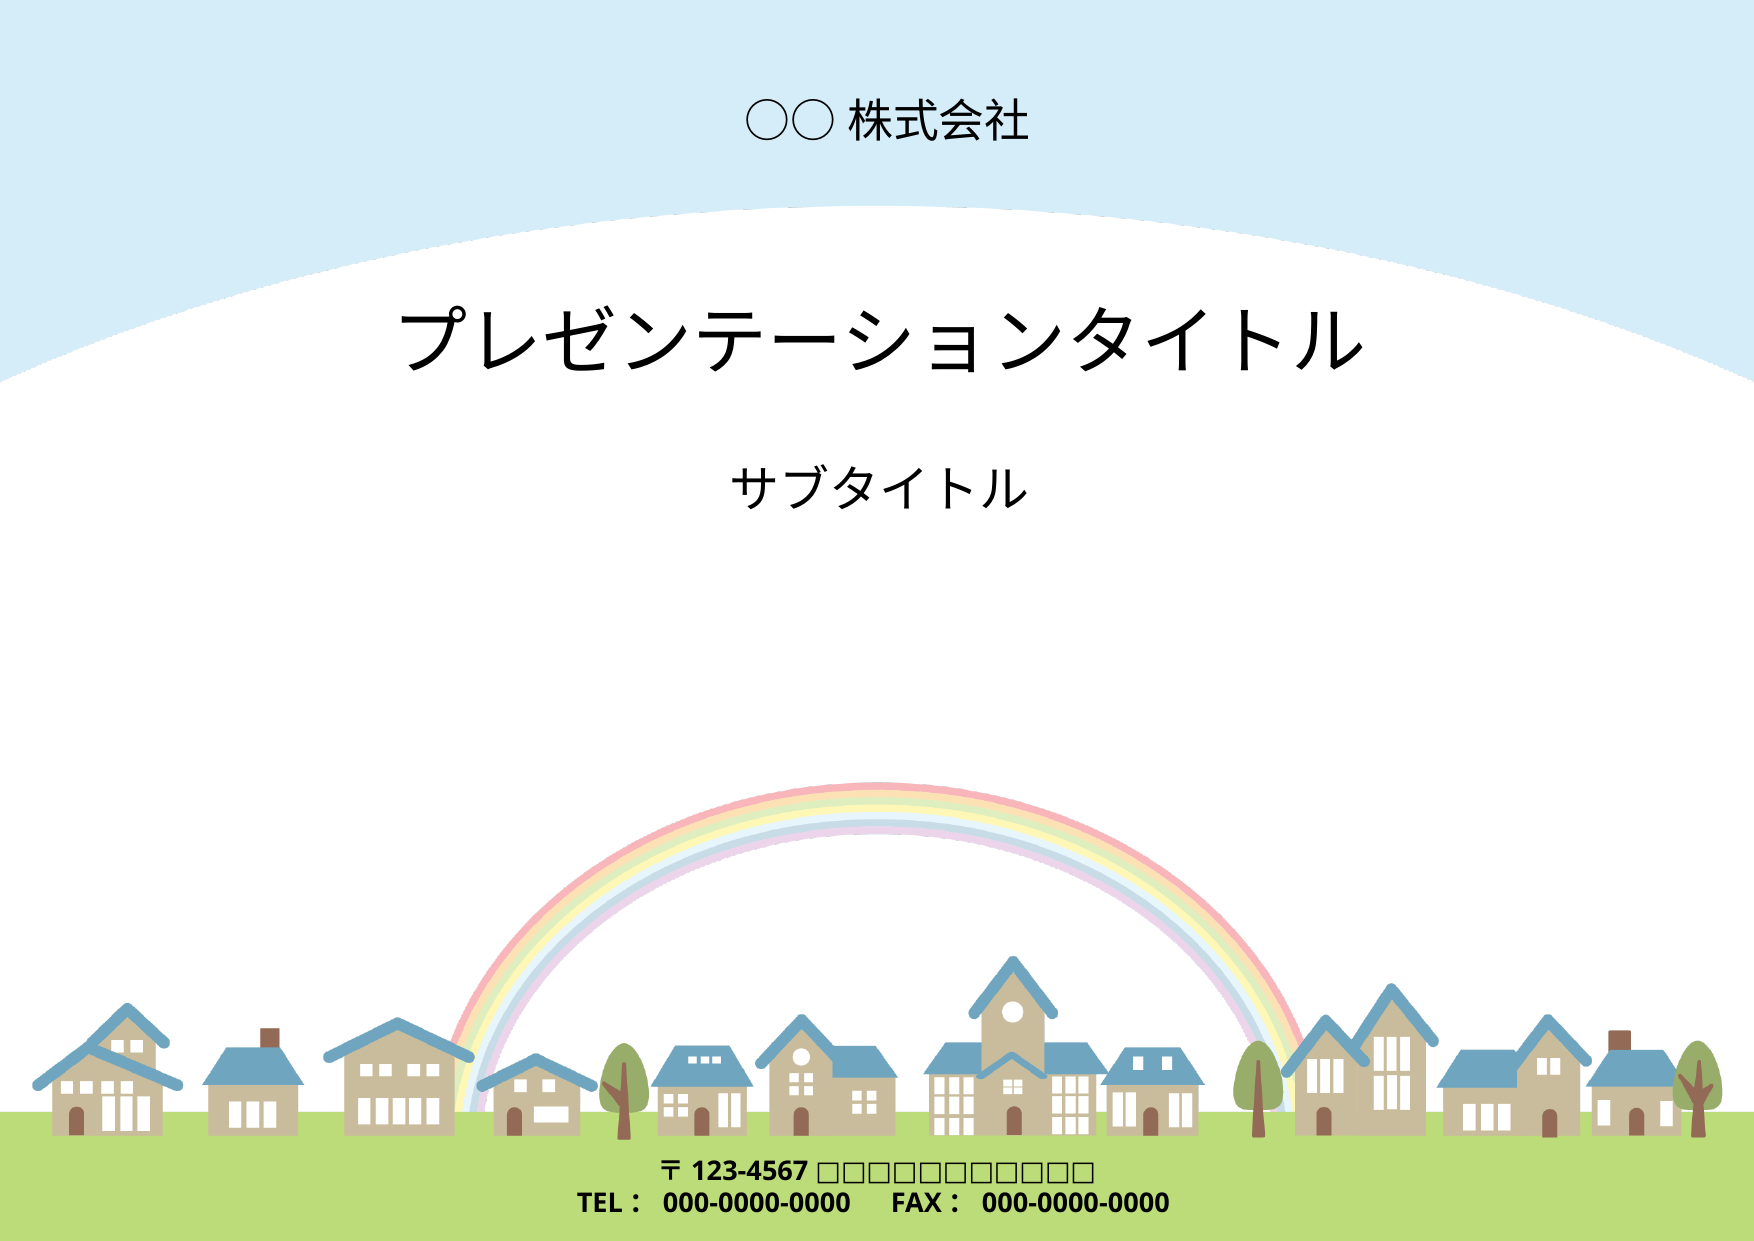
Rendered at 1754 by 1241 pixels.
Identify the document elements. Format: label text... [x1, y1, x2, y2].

picture [0, 0, 1754, 1241]
text_box サブタイトル [266, 448, 1494, 544]
text_box プレゼンテーションタイトル [259, 204, 1500, 473]
text_box 〒123-4567 □□□□□□□□□□□ TEL：000-0000-0000 FAX：000-0000-0000 [554, 1145, 1200, 1226]
text_box ○○株式会社 [714, 83, 1045, 154]
